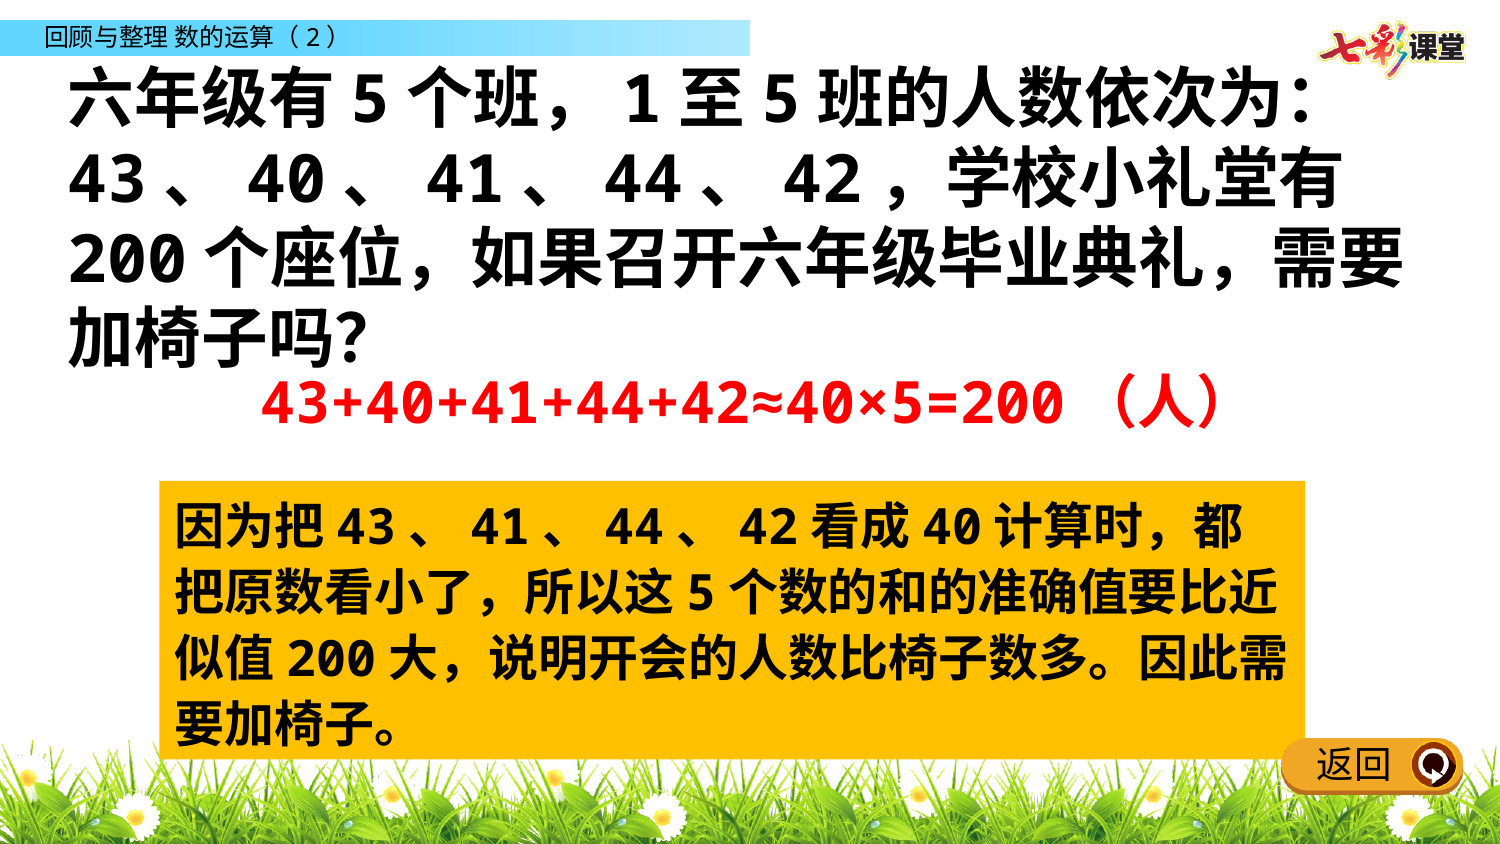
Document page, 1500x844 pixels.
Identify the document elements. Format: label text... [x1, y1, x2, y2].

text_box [1281, 733, 1464, 795]
picture [0, 740, 1500, 844]
picture [1316, 20, 1468, 80]
text_box 因为把43、41、44、42看成40计算时，都把原数看小了，所以这5个数的和的准确值要比近似值200大，说明开会的人数比椅子数多。因此需要加椅子。 [159, 480, 1306, 760]
text_box 43+40+41+44+42≈40×5=200（人） [245, 351, 1341, 443]
text_box 六年级有5个班，1至5班的人数依次为：43、40、41、44、42，学校小礼堂有200个座位，如果召开六年级毕业典礼，需要加椅子吗？ [53, 48, 1447, 383]
